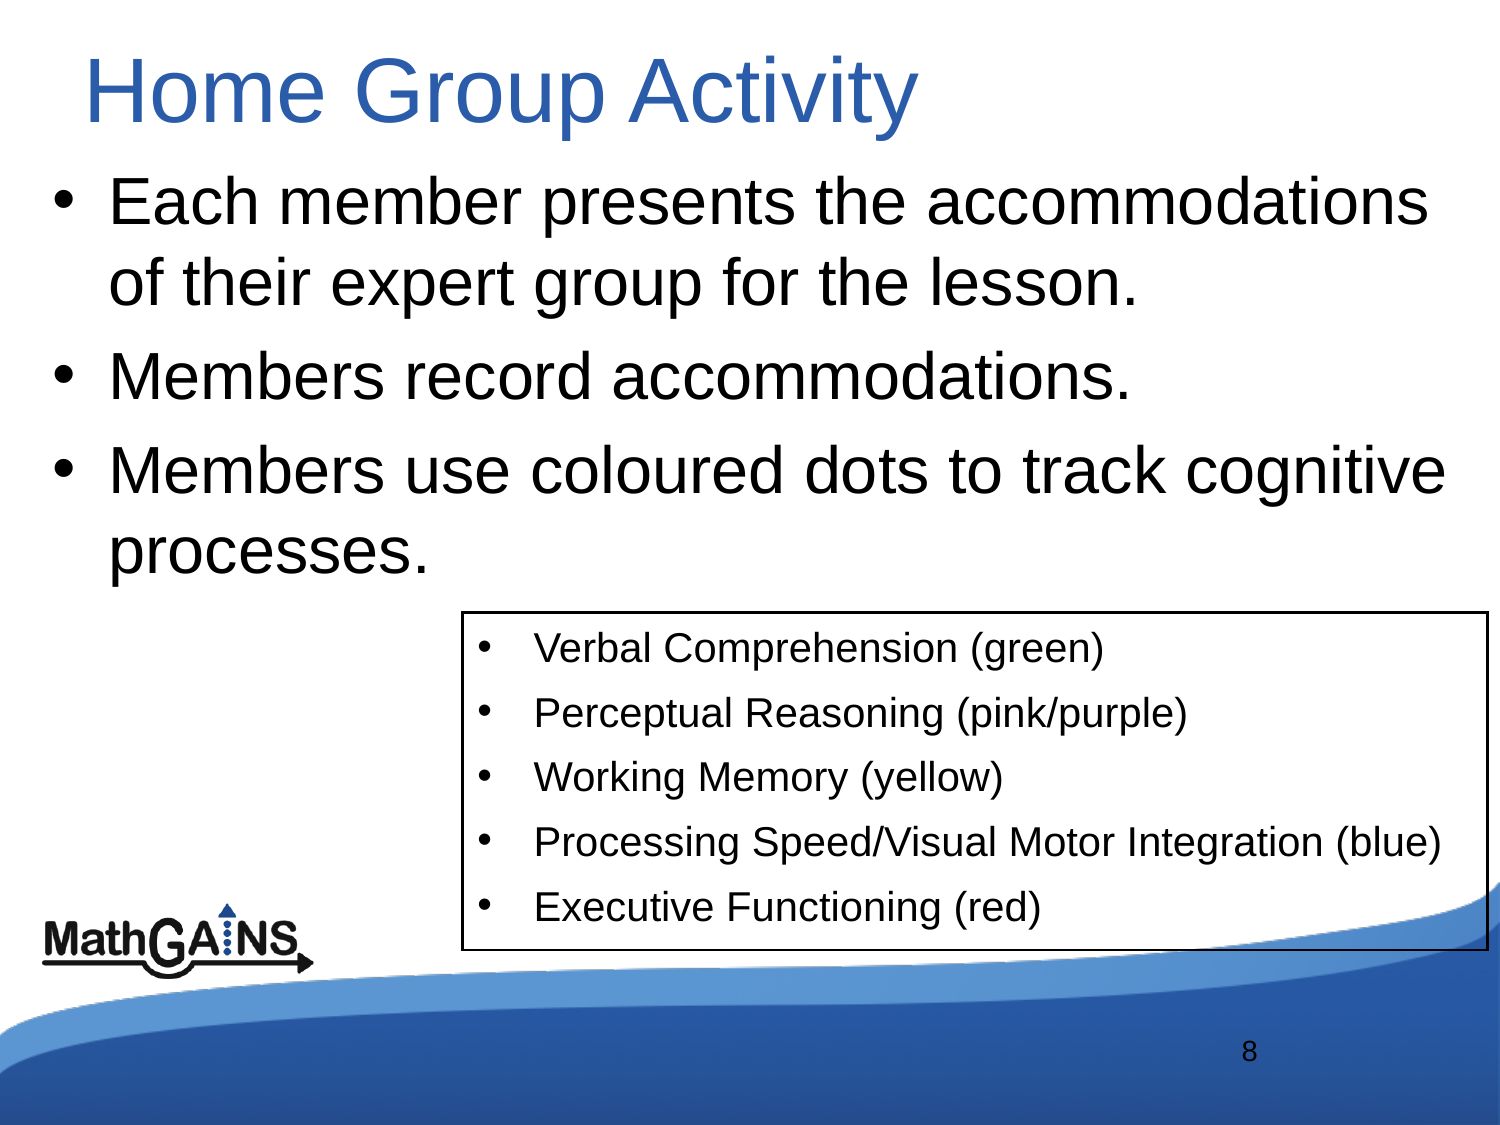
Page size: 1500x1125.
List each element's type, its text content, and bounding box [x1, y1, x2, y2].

picture [0, 878, 1500, 1125]
title Home Group Activity [74, 0, 1426, 149]
text_box Verbal Comprehension (green) Perceptual Reasoning (pink/purple) Working Memory (yellow) Processing Speed/Visual Motor Integration (blue) Executive Functioning (red) [462, 612, 1488, 950]
slide_number 8 [1223, 1023, 1277, 1075]
list Each member presents the accommodations of their expert group for the lesson. Members record accommodations. Members use coloured dots to track cognitive processes. [36, 149, 1476, 613]
